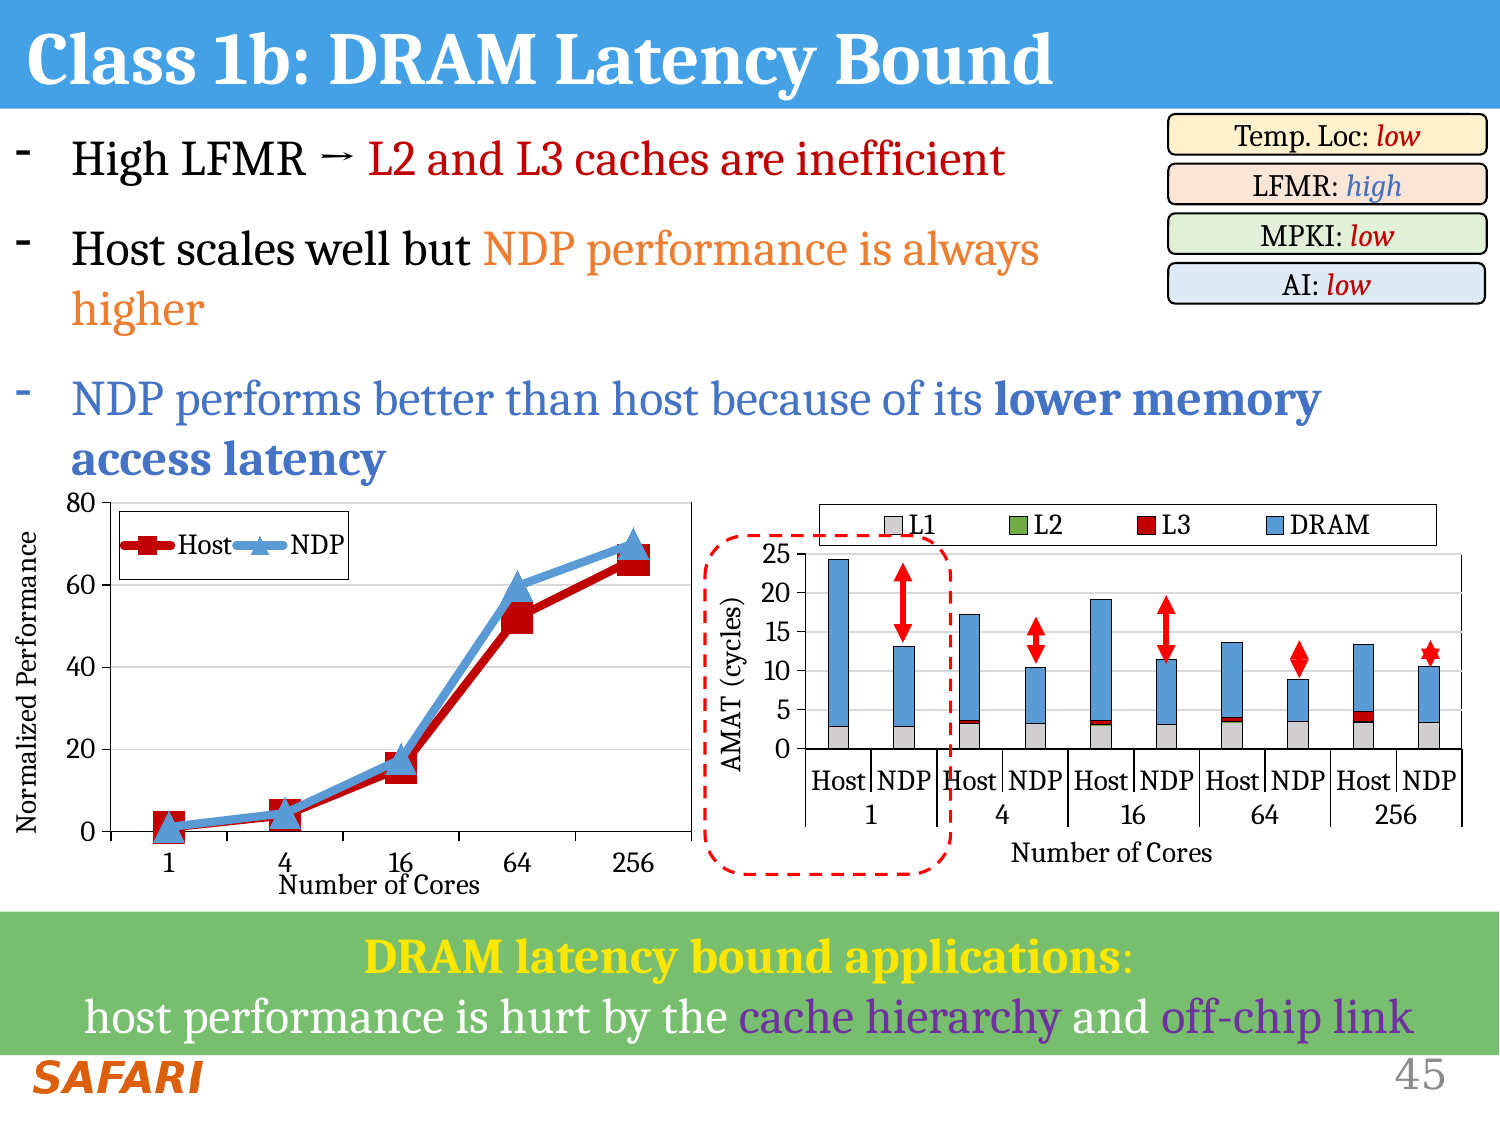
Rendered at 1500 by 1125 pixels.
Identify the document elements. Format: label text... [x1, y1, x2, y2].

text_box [1168, 113, 1487, 304]
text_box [704, 535, 951, 875]
picture [31, 1056, 209, 1104]
text_box High LFMR → L2 and L3 caches are inefficient Host scales well but NDP performance is always higher NDP performs better than host because of its lower memory access latency [0, 117, 1487, 546]
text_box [1035, 595, 1431, 679]
title Class 1b: DRAM Latency Bound [12, 12, 1487, 134]
text_box DRAM latency bound applications: host performance is hurt by the cache hierarchy and off-chip link [0, 911, 1500, 1056]
text_box 45 [1299, 1056, 1463, 1103]
chart [0, 476, 1479, 912]
